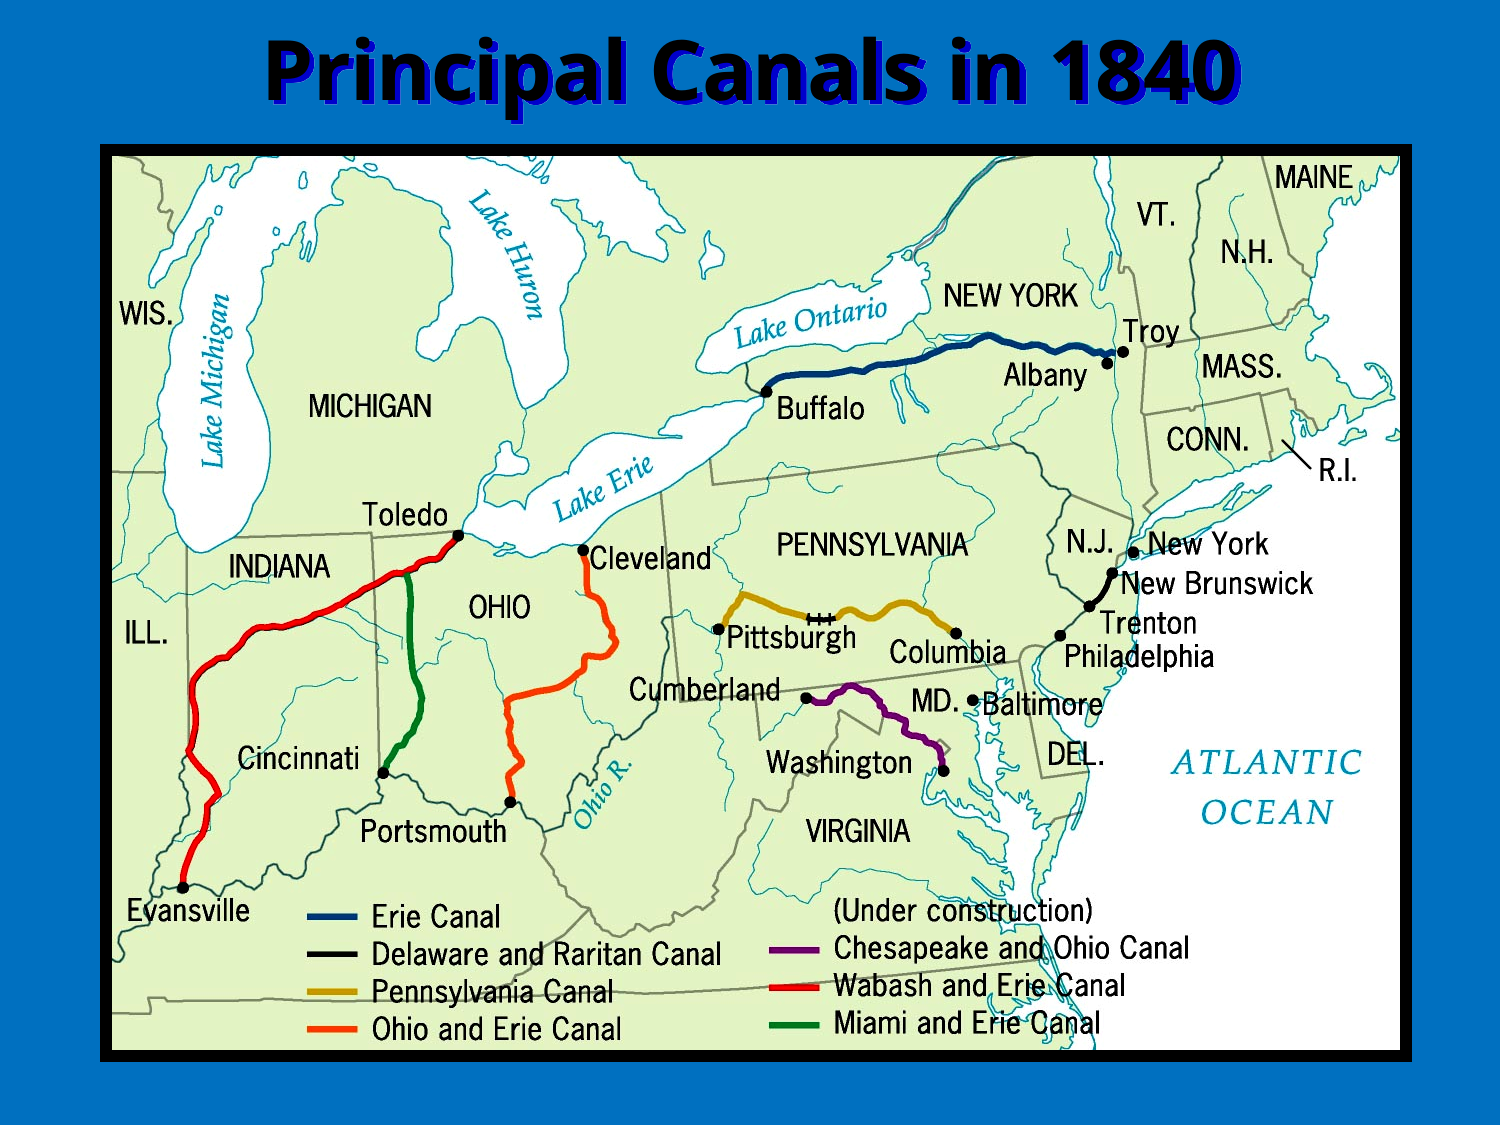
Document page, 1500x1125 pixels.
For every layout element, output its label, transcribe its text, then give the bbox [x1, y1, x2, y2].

picture [112, 155, 1401, 1051]
text_box Principal Canals in 1840 [0, 9, 1500, 125]
